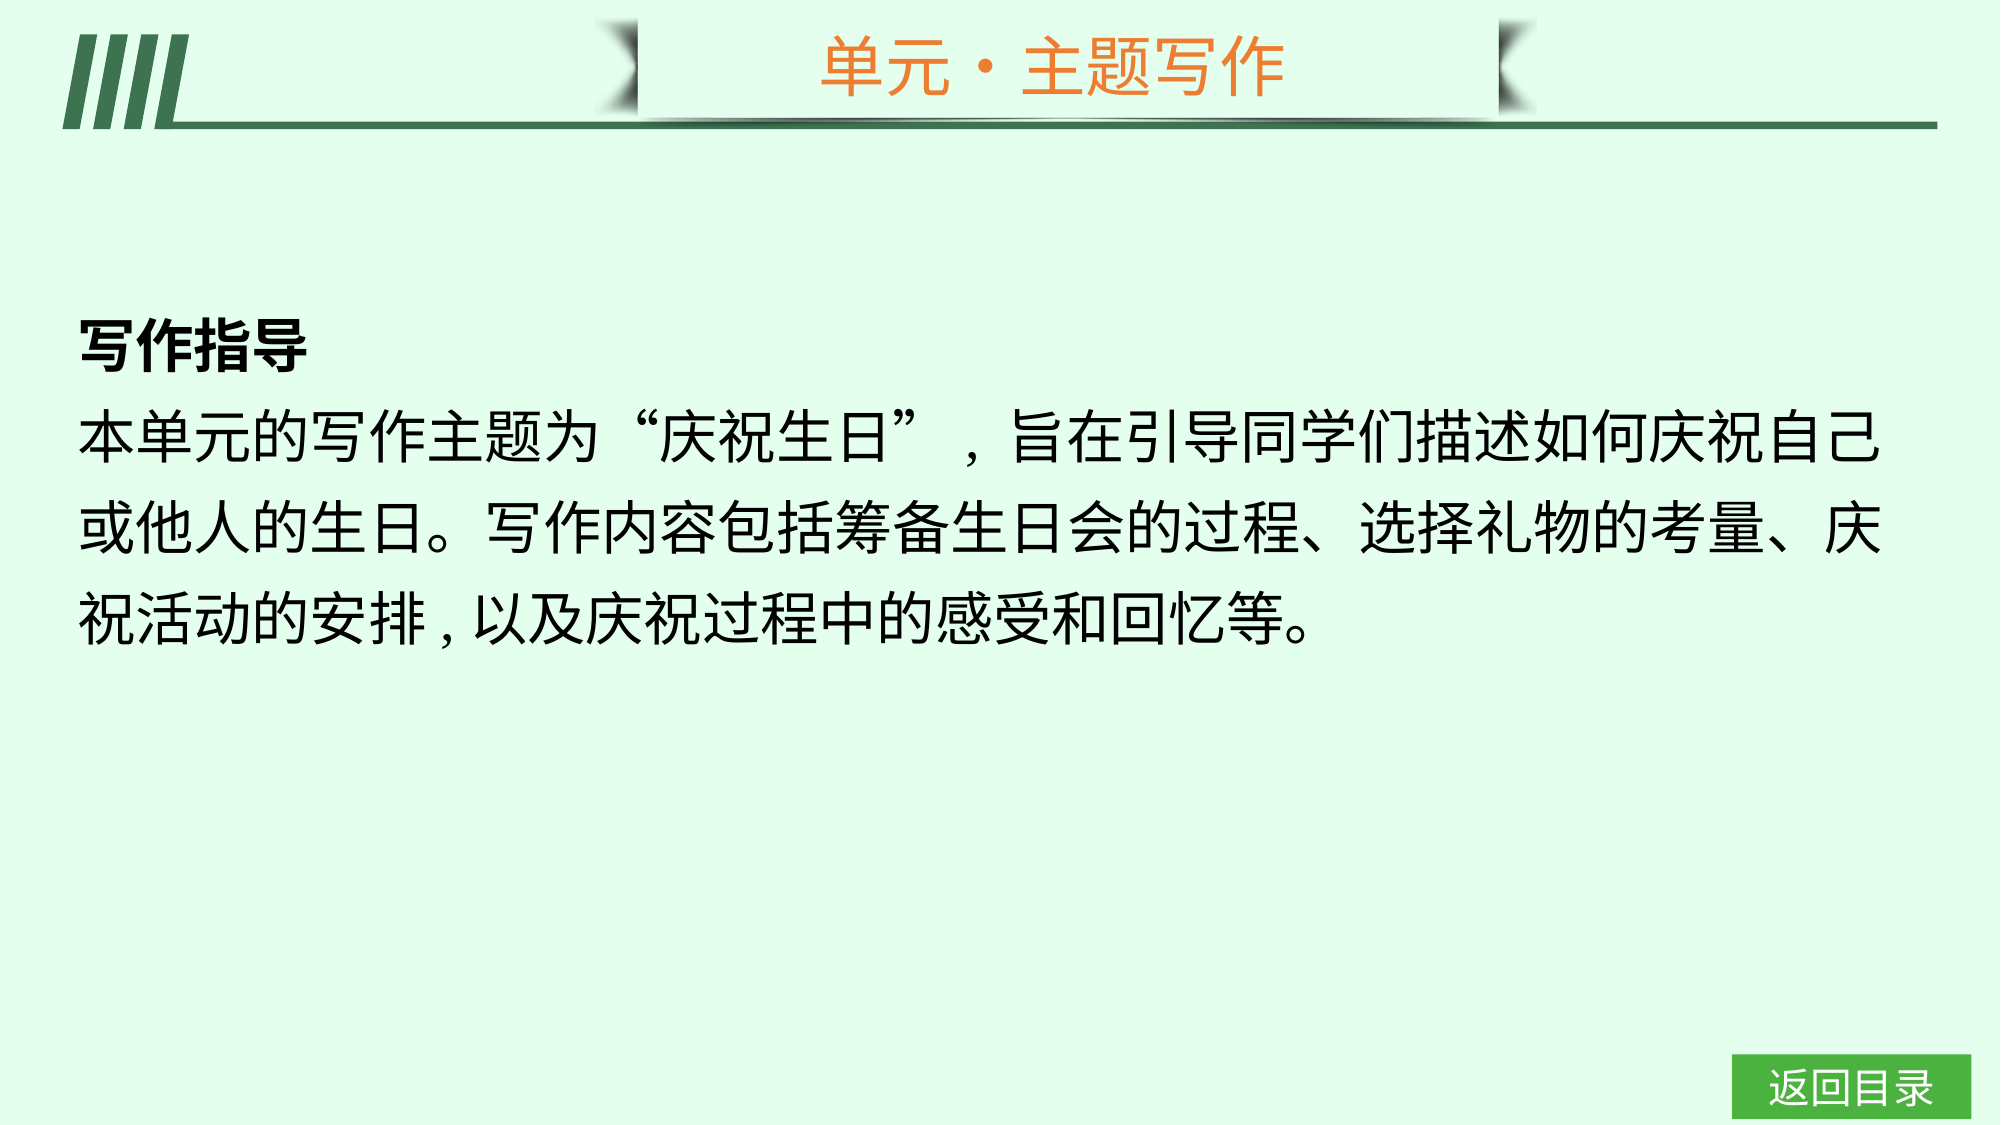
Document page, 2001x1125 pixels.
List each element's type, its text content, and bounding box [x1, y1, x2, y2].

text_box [62, 34, 1938, 130]
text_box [594, 16, 1537, 127]
text_box 写作指导 本单元的写作主题为“庆祝生日”, 旨在引导同学们描述如何庆祝自己或他人的生日。写作内容包括筹备生日会的过程、选择礼物的考量、庆祝活动的安排,以及庆祝过程中的感受和回忆等。 [62, 280, 1938, 660]
